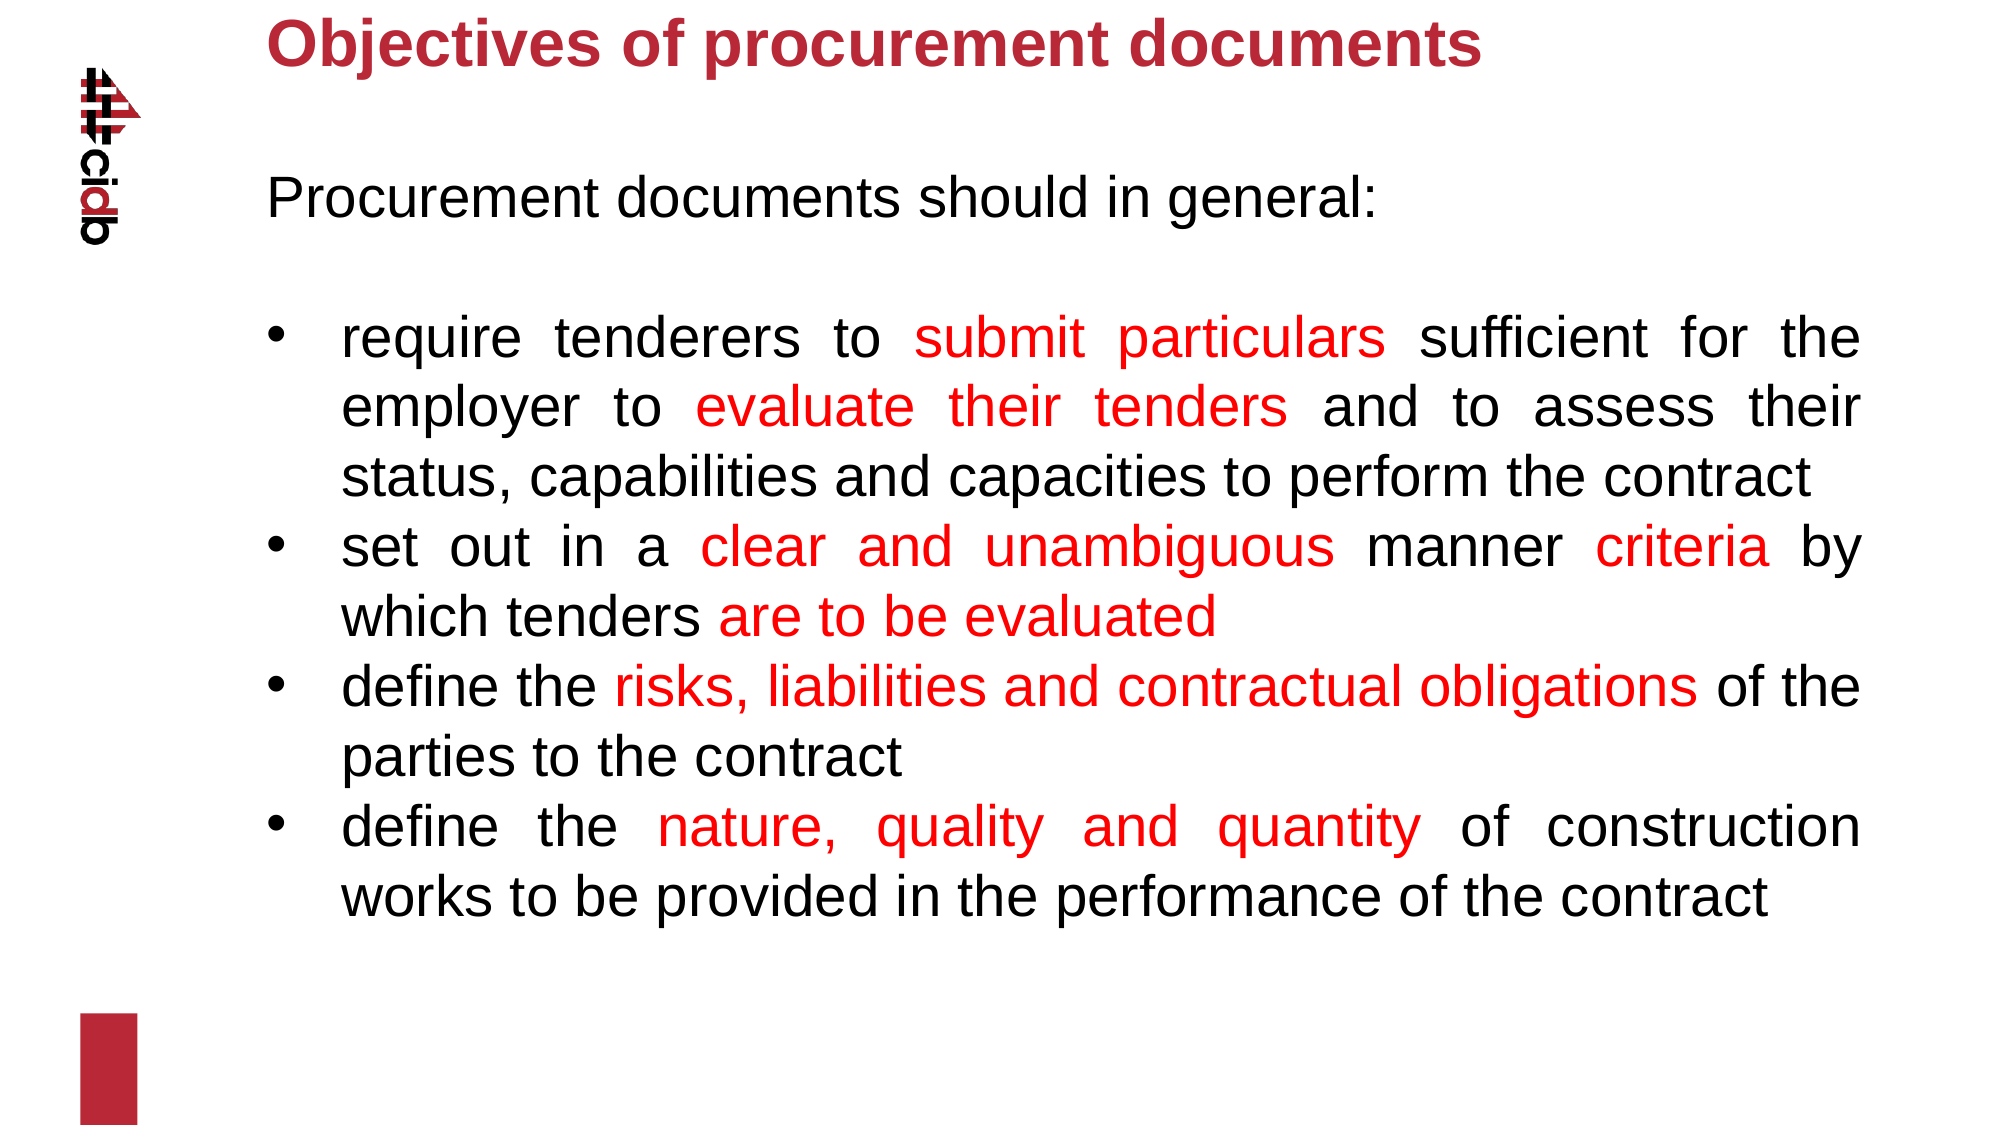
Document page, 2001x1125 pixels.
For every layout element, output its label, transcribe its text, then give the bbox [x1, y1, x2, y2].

title Objectives of procurement documents [266, 0, 1736, 81]
picture [70, 60, 148, 253]
list Procurement documents should in general: require tenderers to submit particulars sufficient for the employer to evaluate their tenders and to assess their status, capabilities and capacities to perform the contract set out in a clear and unambiguous manner criteria by which tenders are to be evaluated define the risks, liabilities and contractual obligations of the parties to the contract define the nature, quality and quantity of construction works to be provided in the performance of the contract [266, 159, 1863, 1050]
